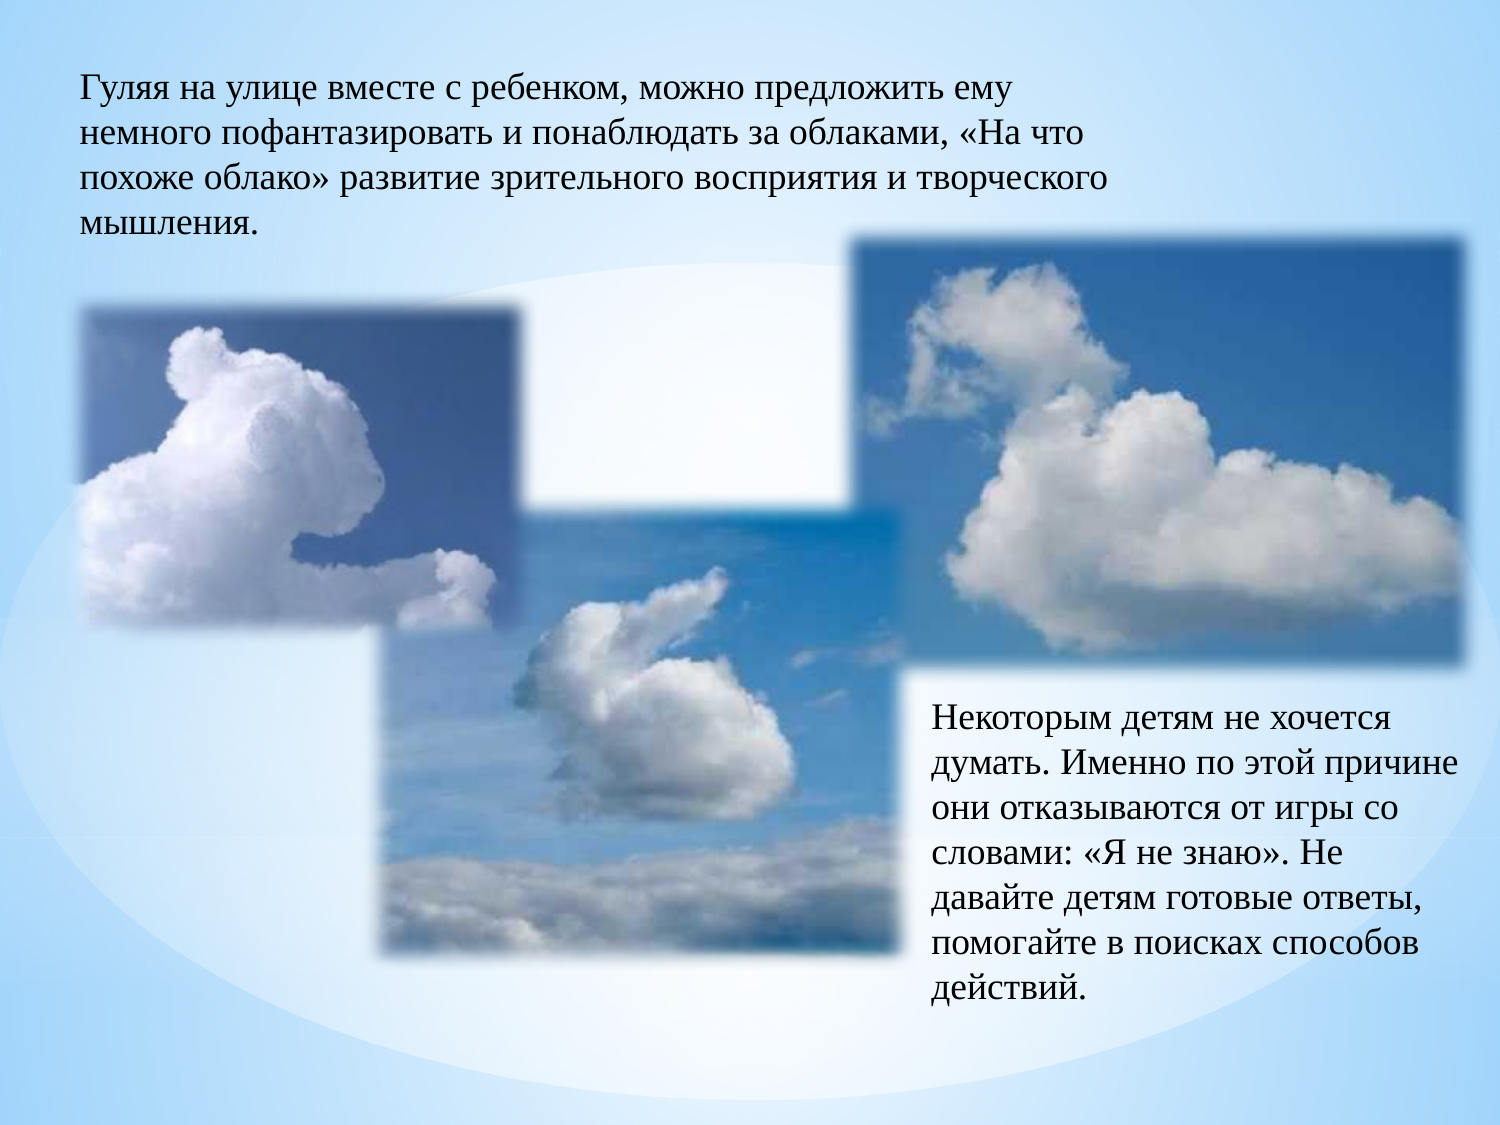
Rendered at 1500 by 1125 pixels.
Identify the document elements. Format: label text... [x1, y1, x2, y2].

text_box Гуляя на улице вместе с ребенком, можно предложить ему немного пофантазировать и понаблюдать за облаками, «На что похоже облако» развитие зрительного восприятия и творческого мышления. [64, 54, 1125, 250]
picture [61, 219, 1482, 971]
text_box Некоторым детям не хочется думать. Именно по этой причине они отказываются от игры со словами: «Я не знаю». Не давайте детям готовые ответы, помогайте в поисках способов действий. [916, 692, 1481, 1015]
